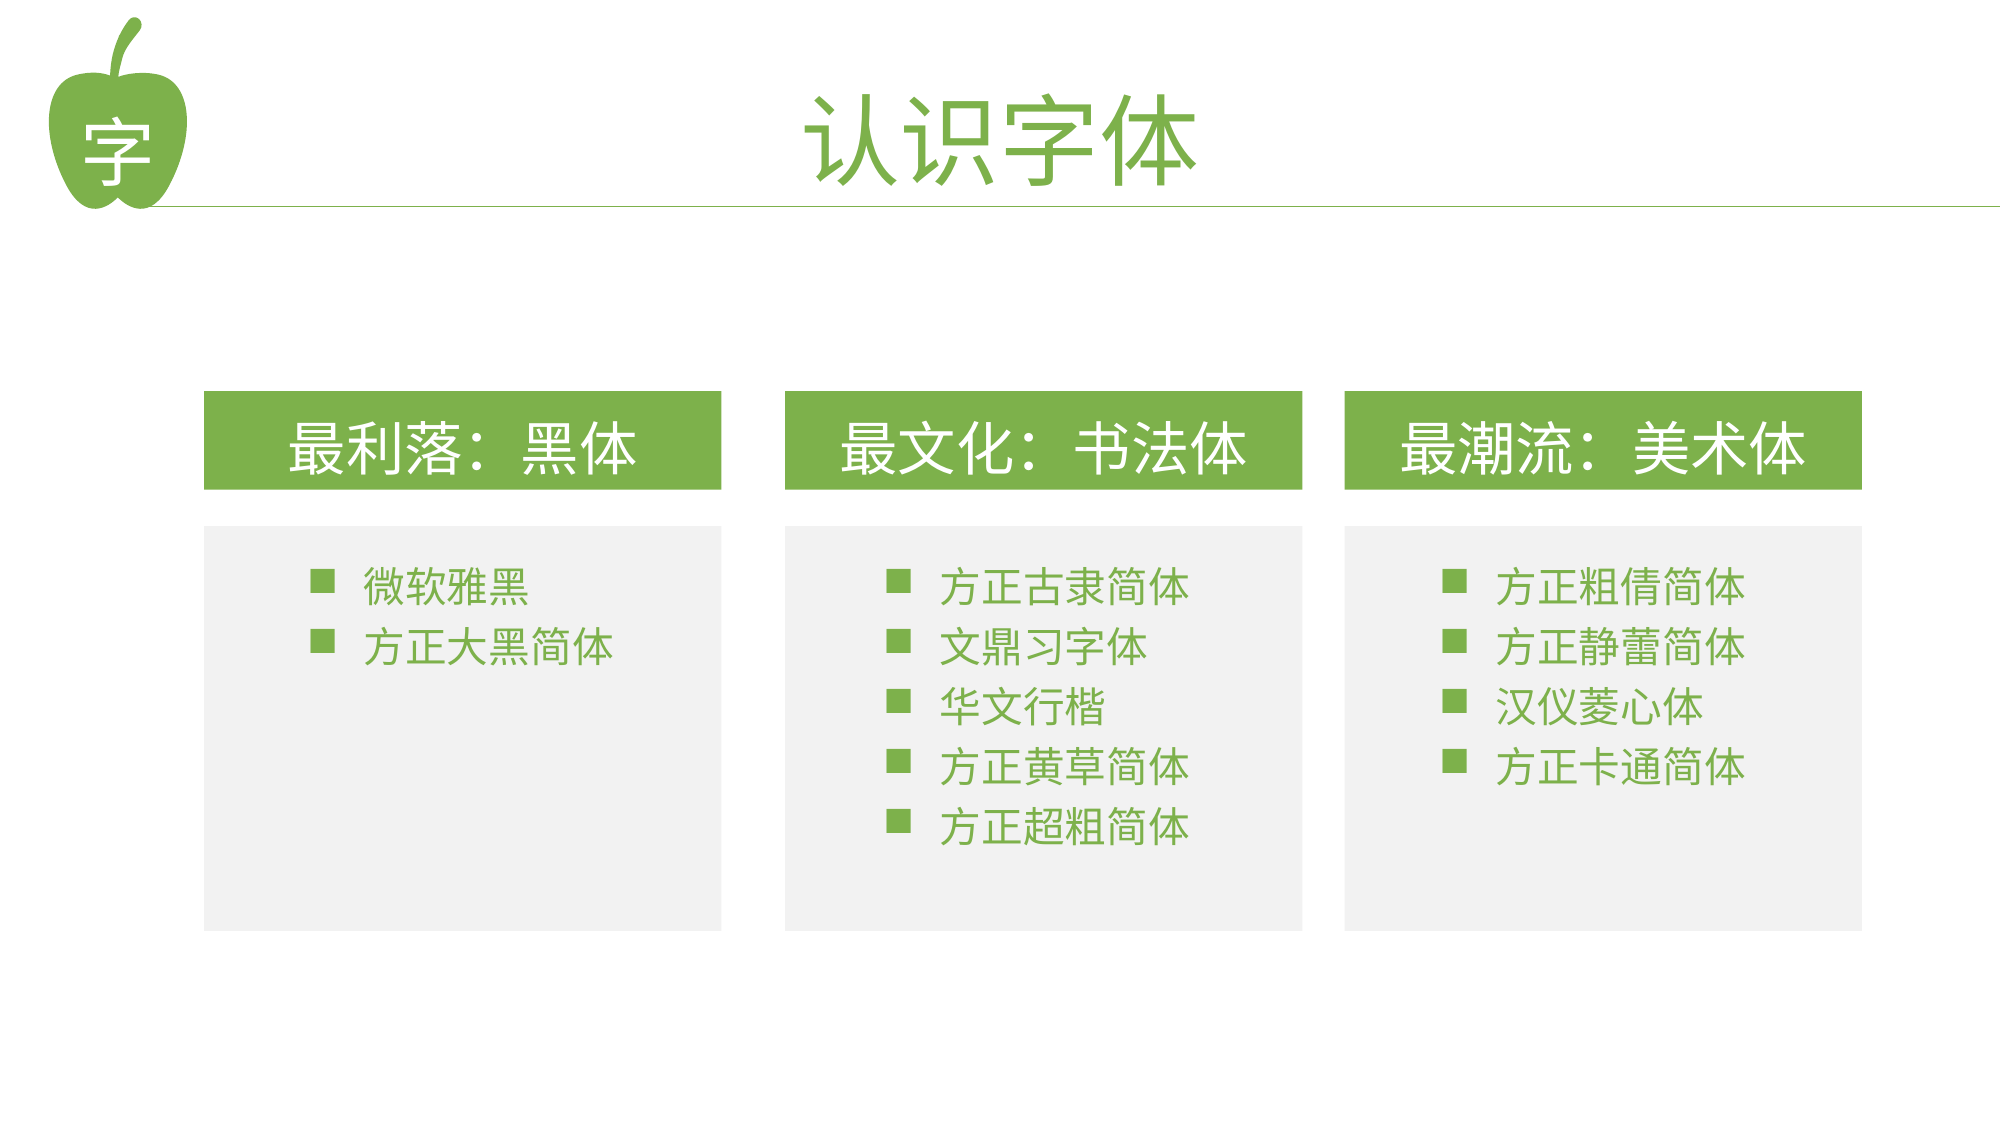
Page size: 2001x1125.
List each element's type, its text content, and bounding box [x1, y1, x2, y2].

text_box 认识字体 [785, 47, 1215, 206]
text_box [204, 526, 722, 931]
text_box 最文化：书法体 [785, 391, 1303, 490]
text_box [48, 17, 187, 209]
text_box 最利落：黑体 [204, 391, 722, 490]
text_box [785, 526, 1303, 931]
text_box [1344, 526, 1862, 931]
text_box 最潮流：美术体 [1344, 391, 1862, 490]
